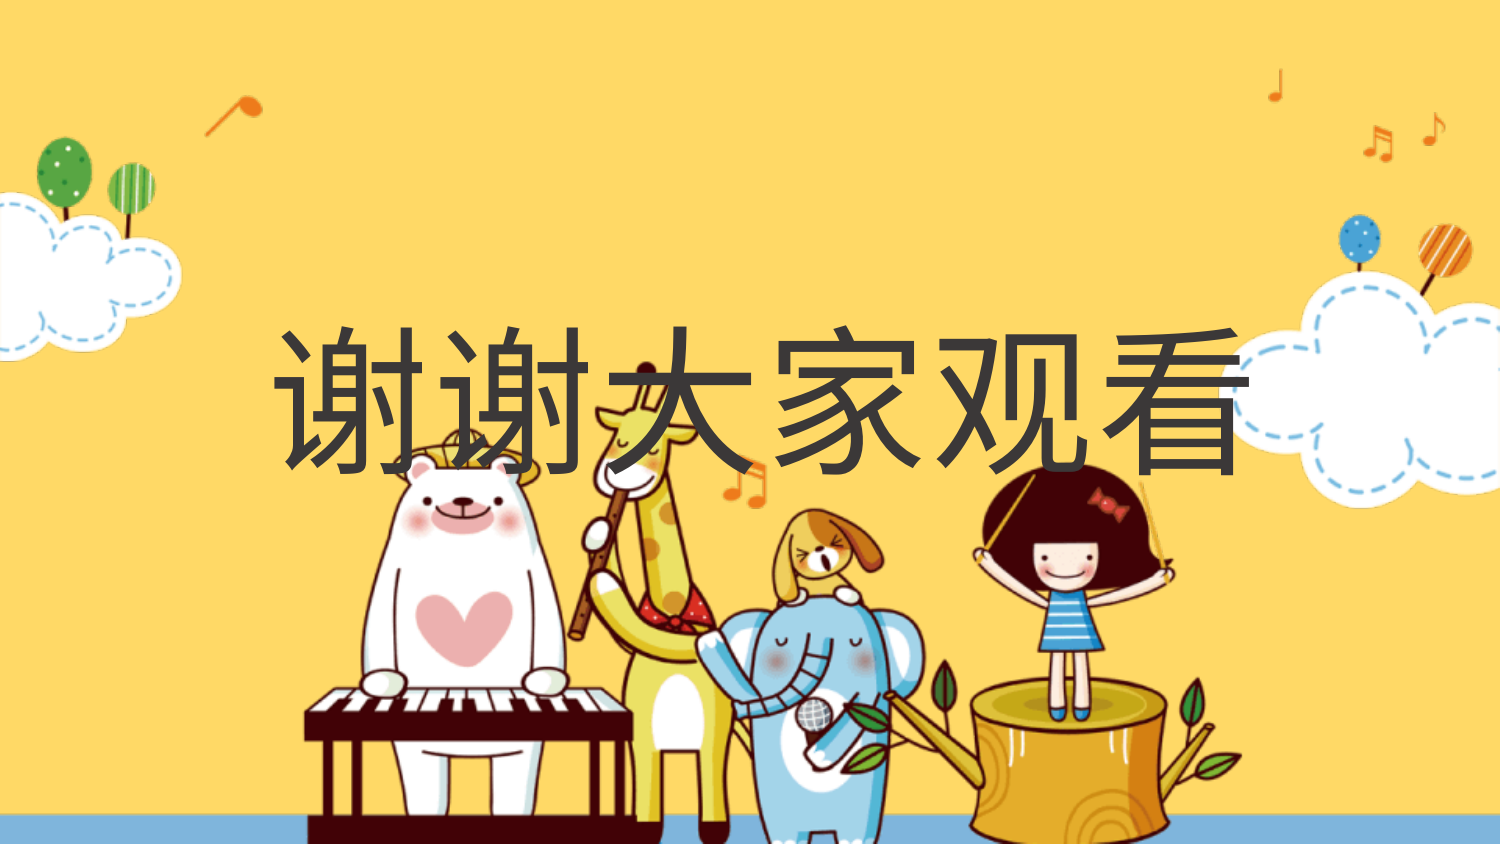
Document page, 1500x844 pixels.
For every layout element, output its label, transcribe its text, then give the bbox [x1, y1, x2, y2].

picture [0, 5, 1500, 844]
title 谢谢大家观看 [201, 209, 1327, 503]
subtitle [187, 291, 1313, 496]
